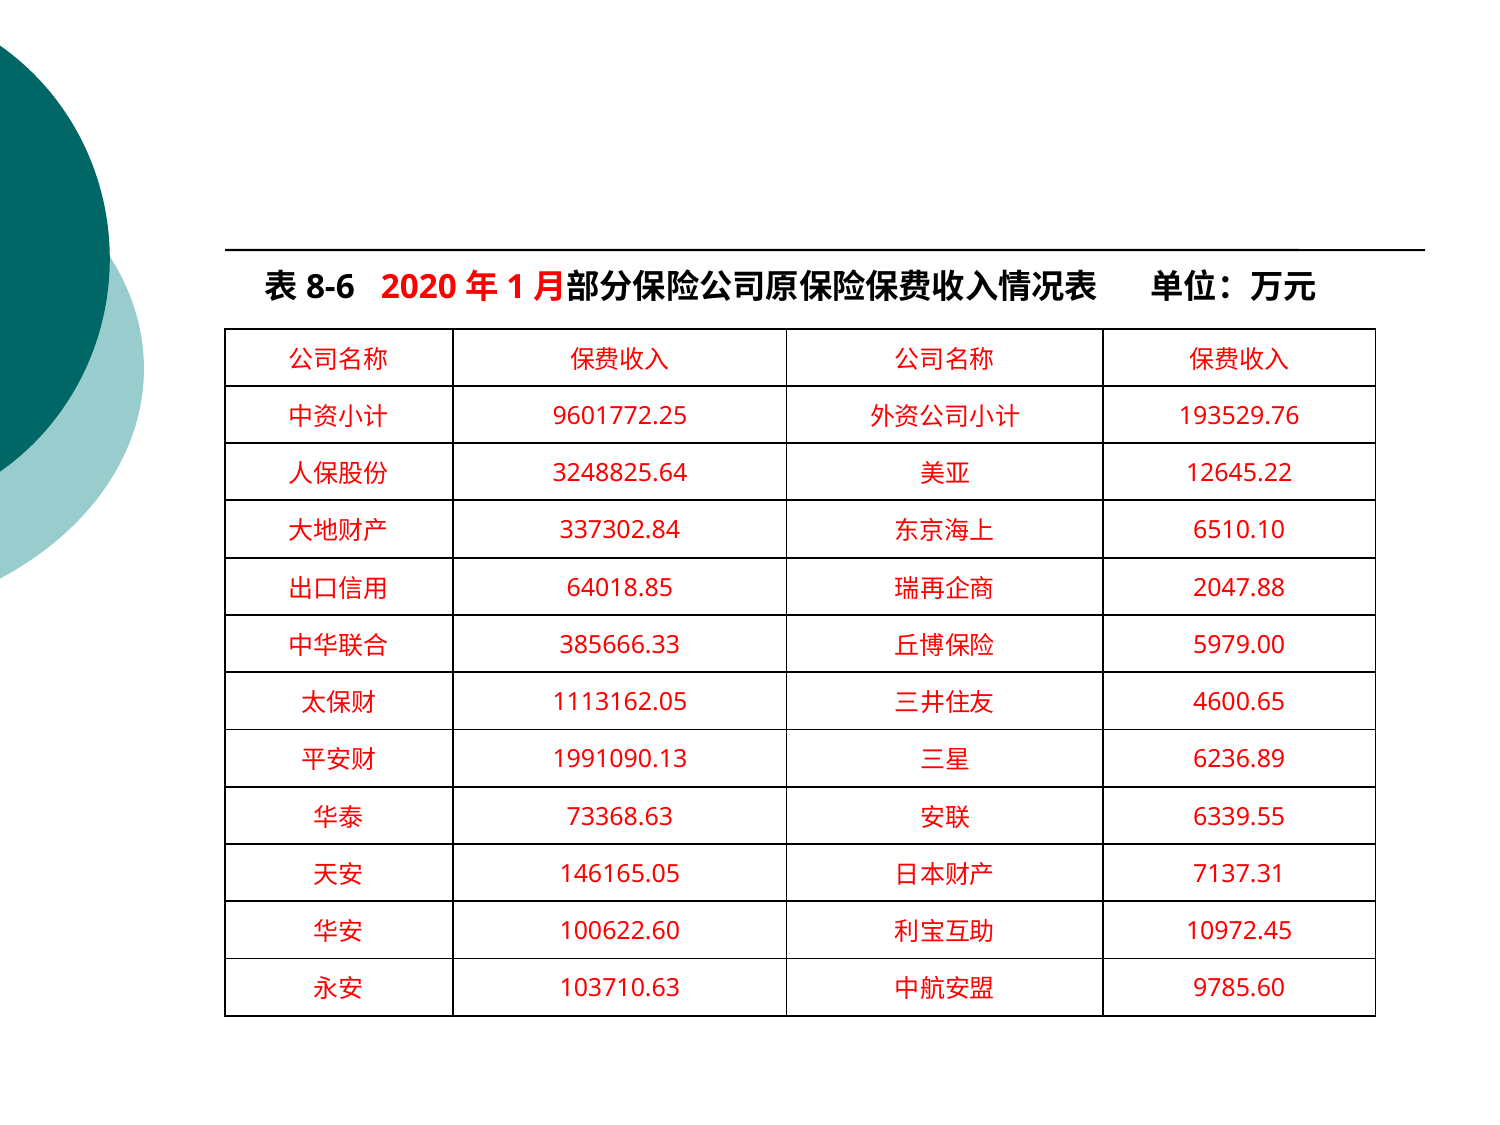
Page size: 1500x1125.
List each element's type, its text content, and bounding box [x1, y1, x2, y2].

table_cell 1113162.05 [454, 673, 786, 729]
table_cell 三井住友 [787, 673, 1102, 729]
table_cell 东京海上 [787, 501, 1102, 557]
table_cell 193529.76 [1104, 387, 1375, 442]
table_cell 64018.85 [454, 559, 786, 614]
table_cell 出口信用 [226, 559, 452, 614]
table_cell 146165.05 [454, 845, 786, 900]
table_cell 瑞再企商 [787, 559, 1102, 614]
table_header 公司名称 [226, 330, 452, 385]
table_cell 安联 [787, 788, 1102, 843]
table_cell 天安 [226, 845, 452, 900]
table_cell 利宝互助 [787, 902, 1102, 958]
table_cell 12645.22 [1104, 444, 1375, 499]
table_cell 平安财 [226, 730, 452, 786]
table_header 保费收入 [454, 330, 786, 385]
table_cell 日本财产 [787, 845, 1102, 900]
table_cell 华泰 [226, 788, 452, 843]
table_cell 10972.45 [1104, 902, 1375, 958]
table_cell 6236.89 [1104, 730, 1375, 786]
table_cell 5979.00 [1104, 616, 1375, 671]
table_cell 103710.63 [454, 959, 786, 1015]
table_cell 6510.10 [1104, 501, 1375, 557]
table_cell 3248825.64 [454, 444, 786, 499]
table_cell 1991090.13 [454, 730, 786, 786]
table_cell 337302.84 [454, 501, 786, 557]
table_cell 永安 [226, 959, 452, 1015]
table_cell 4600.65 [1104, 673, 1375, 729]
table_cell 73368.63 [454, 788, 786, 843]
table_cell 9785.60 [1104, 959, 1375, 1015]
table_cell 大地财产 [226, 501, 452, 557]
list 表8-6 2020年1月部分保险公司原保险保费收入情况表 单位：万元 [152, 257, 1430, 327]
table_cell 7137.31 [1104, 845, 1375, 900]
table_header 保费收入 [1104, 330, 1375, 385]
table_cell 外资公司小计 [787, 387, 1102, 442]
table_cell 华安 [226, 902, 452, 958]
table_cell 中华联合 [226, 616, 452, 671]
table_cell 中资小计 [226, 387, 452, 442]
table_cell 中航安盟 [787, 959, 1102, 1015]
table_cell 9601772.25 [454, 387, 786, 442]
table_cell 三星 [787, 730, 1102, 786]
table_cell 385666.33 [454, 616, 786, 671]
table_header 公司名称 [787, 330, 1102, 385]
table_cell 100622.60 [454, 902, 786, 958]
table_cell 人保股份 [226, 444, 452, 499]
table_cell 美亚 [787, 444, 1102, 499]
table_cell 丘博保险 [787, 616, 1102, 671]
table_cell 2047.88 [1104, 559, 1375, 614]
table_cell 太保财 [226, 673, 452, 729]
table_cell 6339.55 [1104, 788, 1375, 843]
